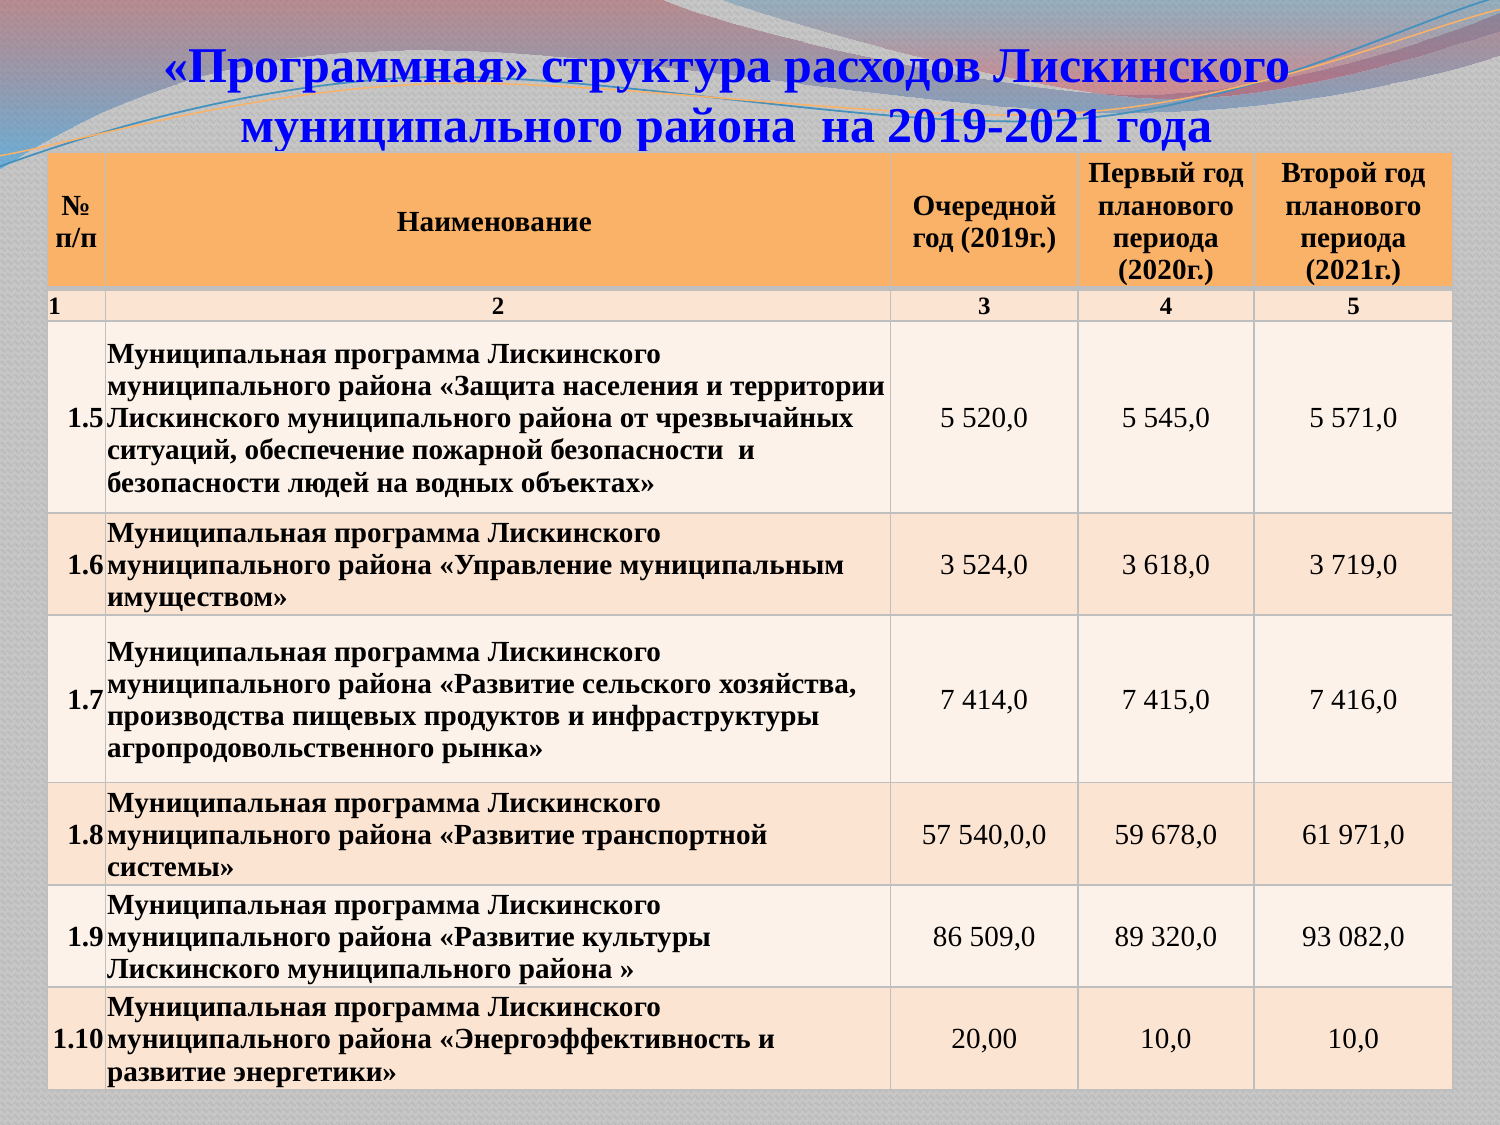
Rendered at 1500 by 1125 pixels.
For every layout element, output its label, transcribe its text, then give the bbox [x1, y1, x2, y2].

table_header Очередной год (2019г.) [891, 153, 1077, 286]
table_cell 57 540,0,0 [891, 783, 1077, 884]
table_cell 59 678,0 [1079, 783, 1253, 884]
table_cell 7 414,0 [891, 616, 1077, 782]
table_cell 3 618,0 [1079, 514, 1253, 614]
table_cell 4 [1079, 291, 1253, 320]
table_cell 7 415,0 [1079, 616, 1253, 782]
table_cell 1.10 [48, 988, 105, 1089]
table_cell 93 082,0 [1255, 886, 1452, 986]
table_cell 61 971,0 [1255, 783, 1452, 884]
table_header № п/п [48, 153, 105, 286]
table_cell 1.7 [48, 616, 105, 782]
table_cell 1.8 [48, 783, 105, 884]
table_cell Муниципальная программа Лискинского муниципального района «Развитие транспортной системы» [106, 783, 890, 884]
table_cell 3 524,0 [891, 514, 1077, 614]
table_cell 1.9 [48, 886, 105, 986]
table_cell 1 [48, 291, 105, 320]
table_cell 3 [891, 291, 1077, 320]
table_cell 2 [106, 291, 890, 320]
table_cell 86 509,0 [891, 886, 1077, 986]
table_cell 5 545,0 [1079, 322, 1253, 512]
table_header Наименование [106, 153, 890, 286]
table_header Первый год планового периода (2020г.) [1079, 153, 1253, 286]
title «Программная» структура расходов Лискинского муниципального района на 2019-2021 года [35, 35, 1418, 153]
table_cell Муниципальная программа Лискинского муниципального района «Энергоэффективность и развитие энергетики» [106, 988, 890, 1089]
table_cell 7 416,0 [1255, 616, 1452, 782]
table_cell 3 719,0 [1255, 514, 1452, 614]
table_cell Муниципальная программа Лискинского муниципального района «Развитие сельского хозяйства, производства пищевых продуктов и инфраструктуры агропродовольственного рынка» [106, 616, 890, 782]
table_cell 5 [1255, 291, 1452, 320]
table_cell Муниципальная программа Лискинского муниципального района «Защита населения и территории Лискинского муниципального района от чрезвычайных ситуаций, обеспечение пожарной безопасности и безопасности людей на водных объектах» [106, 322, 890, 512]
table_cell 1.6 [48, 514, 105, 614]
table_cell Муниципальная программа Лискинского муниципального района «Управление муниципальным имуществом» [106, 514, 890, 614]
table_cell 10,0 [1255, 988, 1452, 1089]
table_cell 5 571,0 [1255, 322, 1452, 512]
table_header Второй год планового периода (2021г.) [1255, 153, 1452, 286]
table_cell 1.5 [48, 322, 105, 512]
table_cell 10,0 [1079, 988, 1253, 1089]
table_cell 20,00 [891, 988, 1077, 1089]
table_cell 5 520,0 [891, 322, 1077, 512]
table_cell 89 320,0 [1079, 886, 1253, 986]
table_cell Муниципальная программа Лискинского муниципального района «Развитие культуры Лискинского муниципального района » [106, 886, 890, 986]
